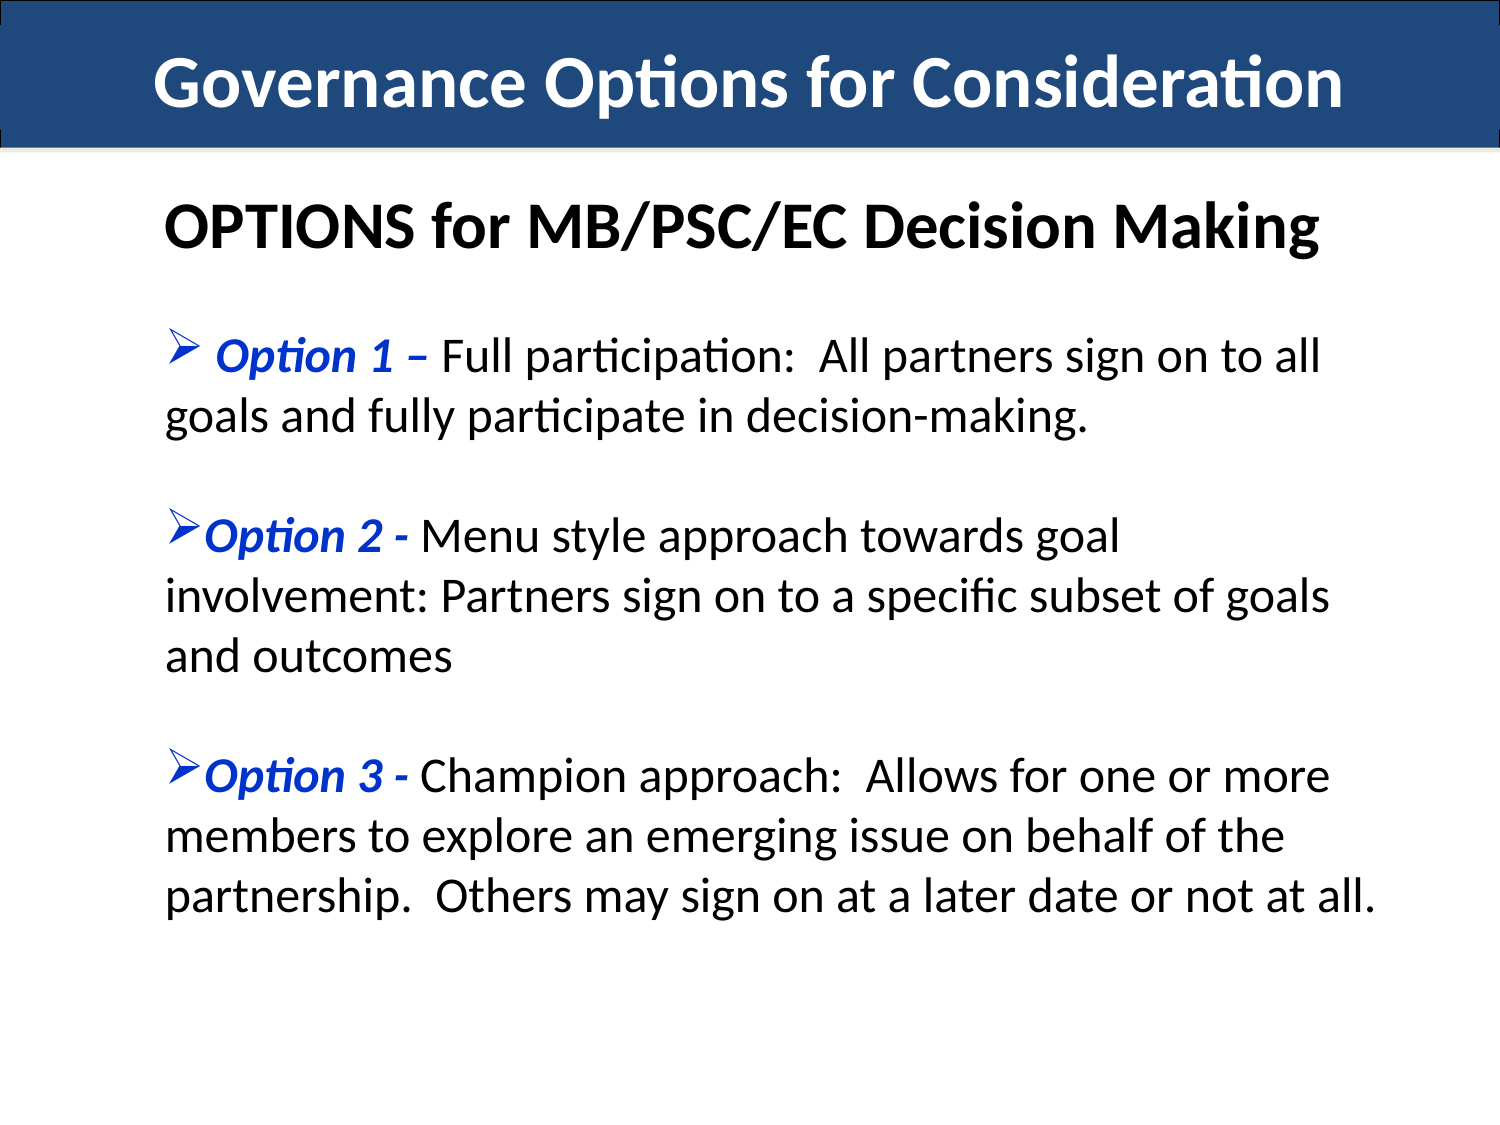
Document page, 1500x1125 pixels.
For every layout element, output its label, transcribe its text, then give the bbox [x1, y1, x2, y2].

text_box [0, 0, 1500, 151]
text_box OPTIONS for MB/PSC/EC Decision Making Option 1 – Full participation: All partners sign on to all goals and fully participate in decision-making. Option 2 - Menu style approach towards goal involvement: Partners sign on to a specific subset of goals and outcomes Option 3 - Champion approach: Allows for one or more members to explore an emerging issue on behalf of the partnership. Others may sign on at a later date or not at all. [150, 174, 1400, 1100]
